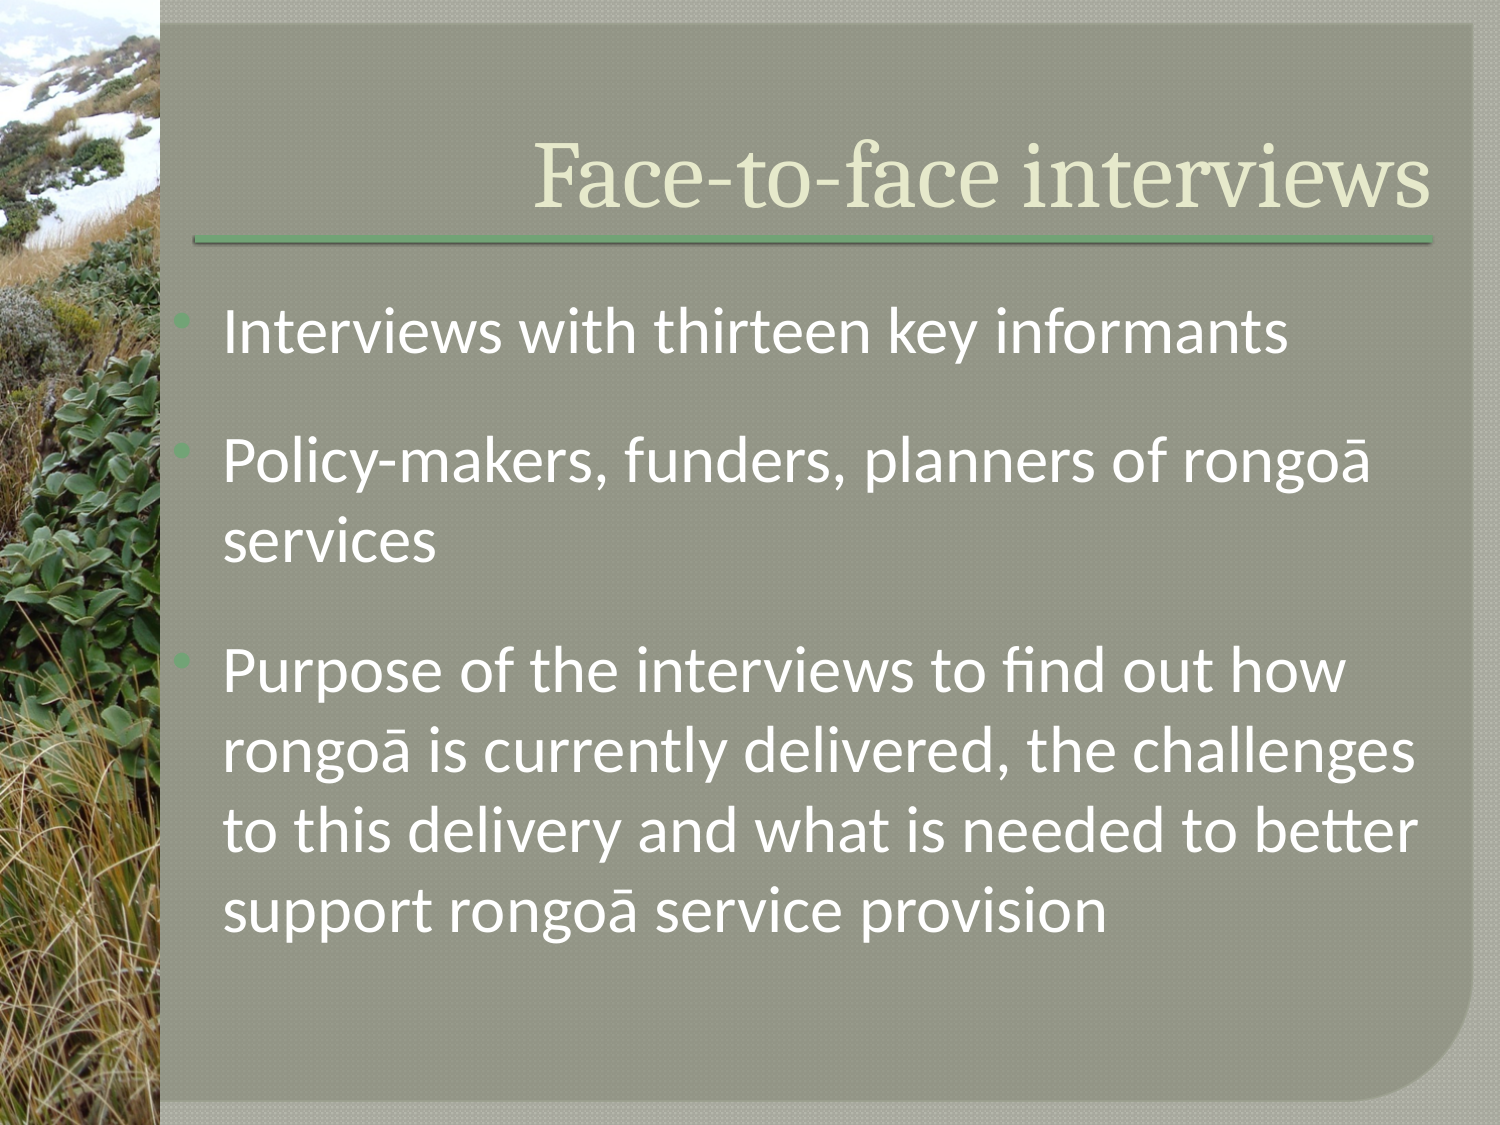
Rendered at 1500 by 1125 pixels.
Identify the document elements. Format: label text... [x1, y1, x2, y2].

title Face-to-face interviews [180, 46, 1447, 234]
list Interviews with thirteen key informants Policy-makers, funders, planners of rongoā services Purpose of the interviews to find out how rongoā is currently delivered, the challenges to this delivery and what is needed to better support rongoā service provision [159, 278, 1496, 1022]
picture [0, 0, 160, 1125]
